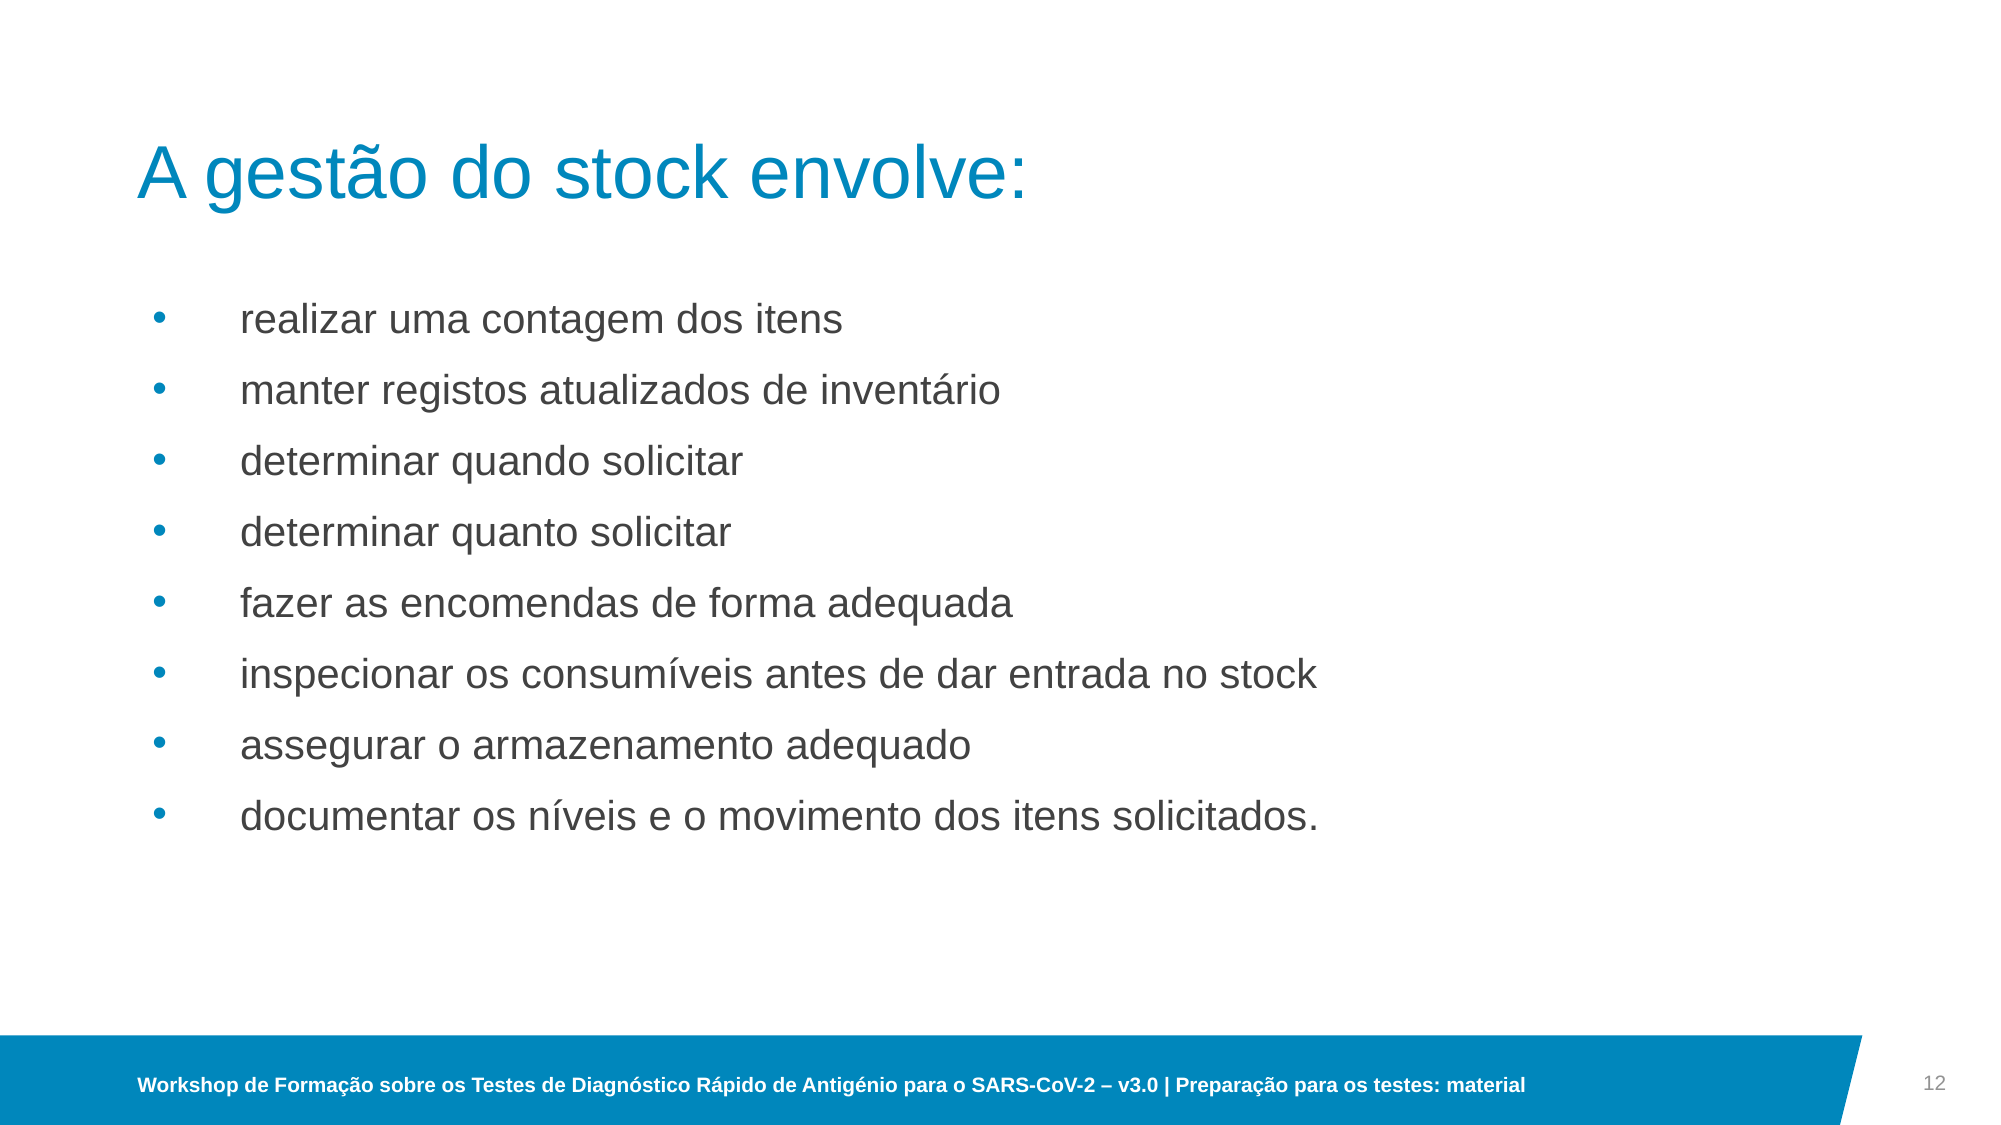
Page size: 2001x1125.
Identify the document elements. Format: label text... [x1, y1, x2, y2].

slide_number 12 [1862, 1035, 1947, 1125]
footer Workshop de Formação sobre os Testes de Diagnóstico Rápido de Antigénio para o SARS-CoV-2 – v3.0 | Preparação para os testes: material [137, 1042, 1661, 1125]
list realizar uma contagem dos itens manter registos atualizados de inventário determinar quando solicitar determinar quanto solicitar fazer as encomendas de forma adequada inspecionar os consumíveis antes de dar entrada no stock assegurar o armazenamento adequado documentar os níveis e o movimento dos itens solicitados. [137, 284, 1863, 1014]
title A gestão do stock envolve: [137, 59, 1863, 215]
